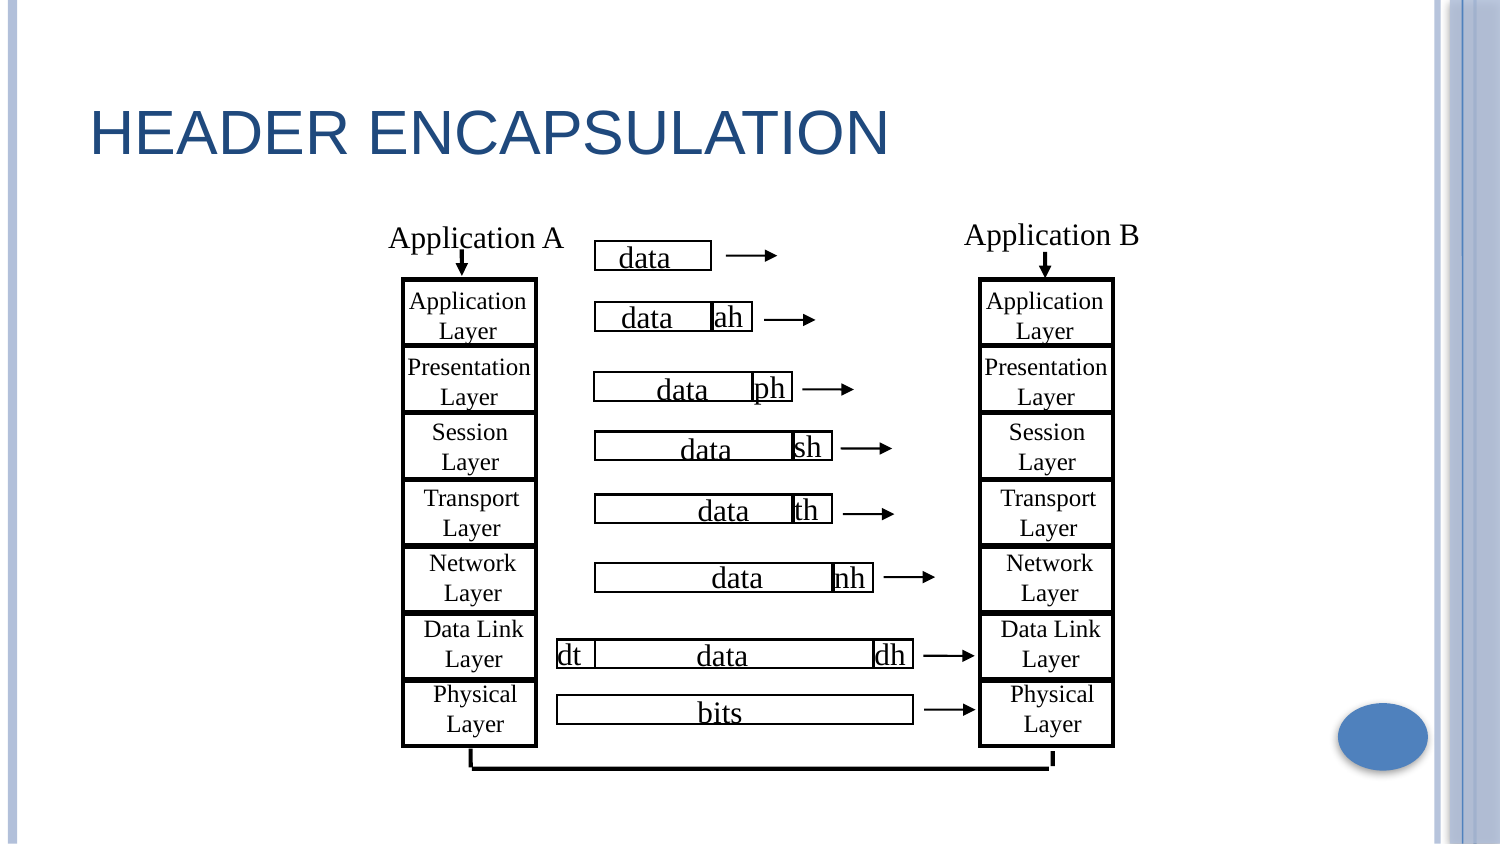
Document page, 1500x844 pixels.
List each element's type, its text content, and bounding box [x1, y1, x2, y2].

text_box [387, 214, 1142, 770]
title Header Encapsulation [75, 33, 1300, 175]
